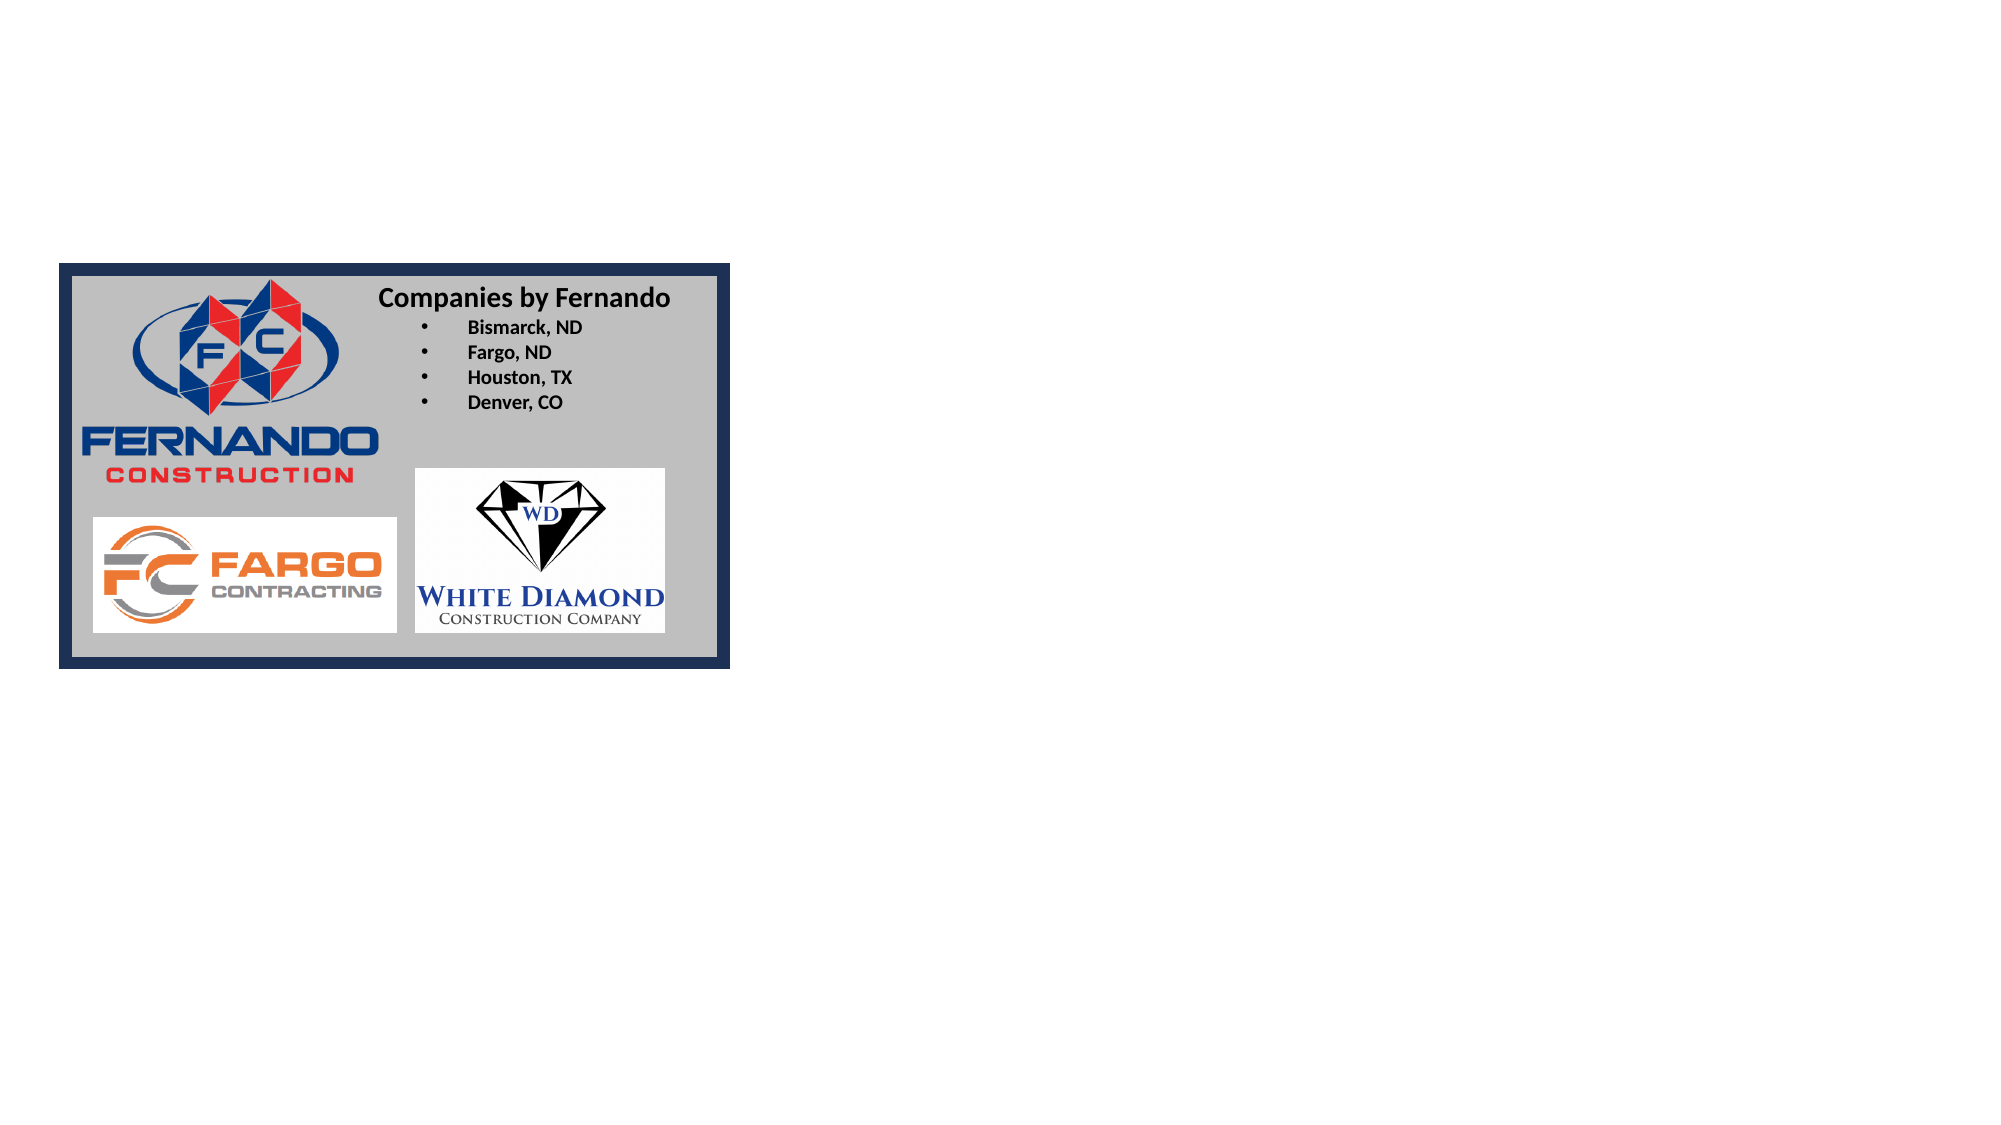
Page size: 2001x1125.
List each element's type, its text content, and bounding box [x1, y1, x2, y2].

picture [74, 271, 387, 488]
text_box [64, 269, 724, 664]
picture [93, 517, 397, 633]
text_box Companies by Fernando Bismarck, ND Fargo, ND Houston, TX Denver, CO [387, 271, 705, 456]
picture [415, 468, 665, 633]
